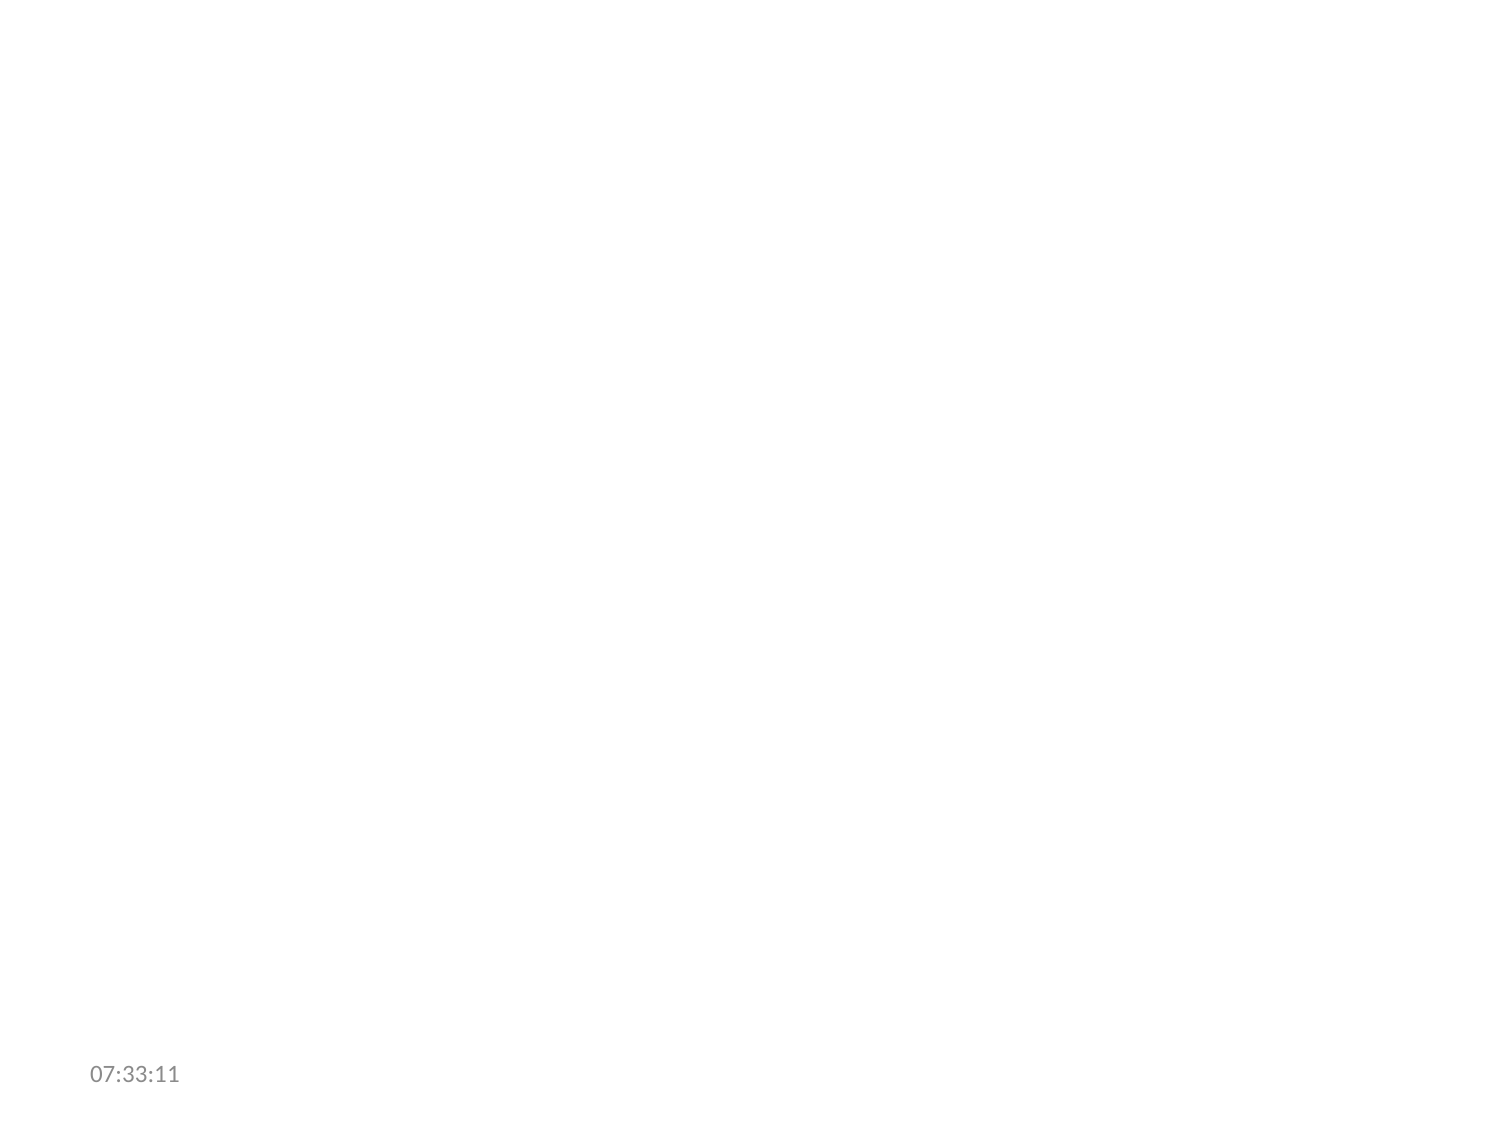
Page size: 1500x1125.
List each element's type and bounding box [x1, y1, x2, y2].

slide_number [75, 1042, 425, 1103]
